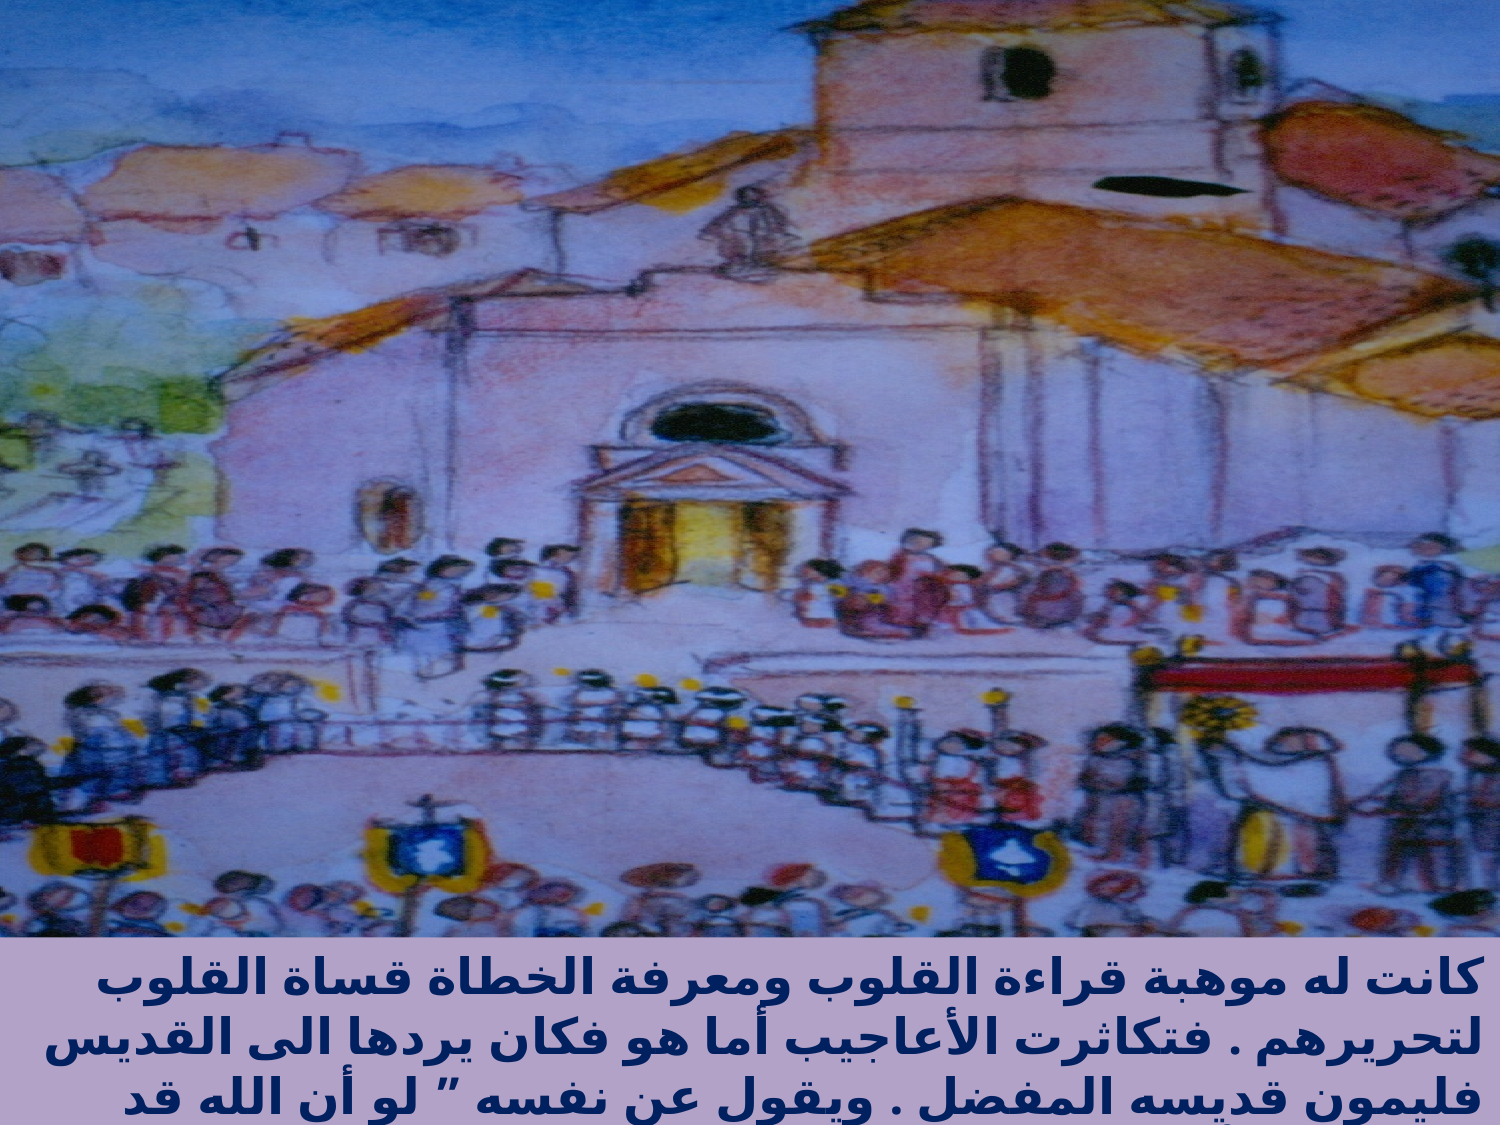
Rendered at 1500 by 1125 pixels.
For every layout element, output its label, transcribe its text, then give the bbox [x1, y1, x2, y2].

text_box كانت له موهبة قراءة القلوب ومعرفة الخطاة قساة القلوب لتحريرهم . فتكاثرت الأعاجيب أما هو فكان يردها الى القديس فليمون قديسه المفضل . ويقول عن نفسه ” لو أن الله قد وجد كاهن أكثر بؤسا مني لاختاره هو ليقوم بهذه الأعاجيب.“ [0, 946, 1500, 1125]
picture [0, 0, 1500, 938]
